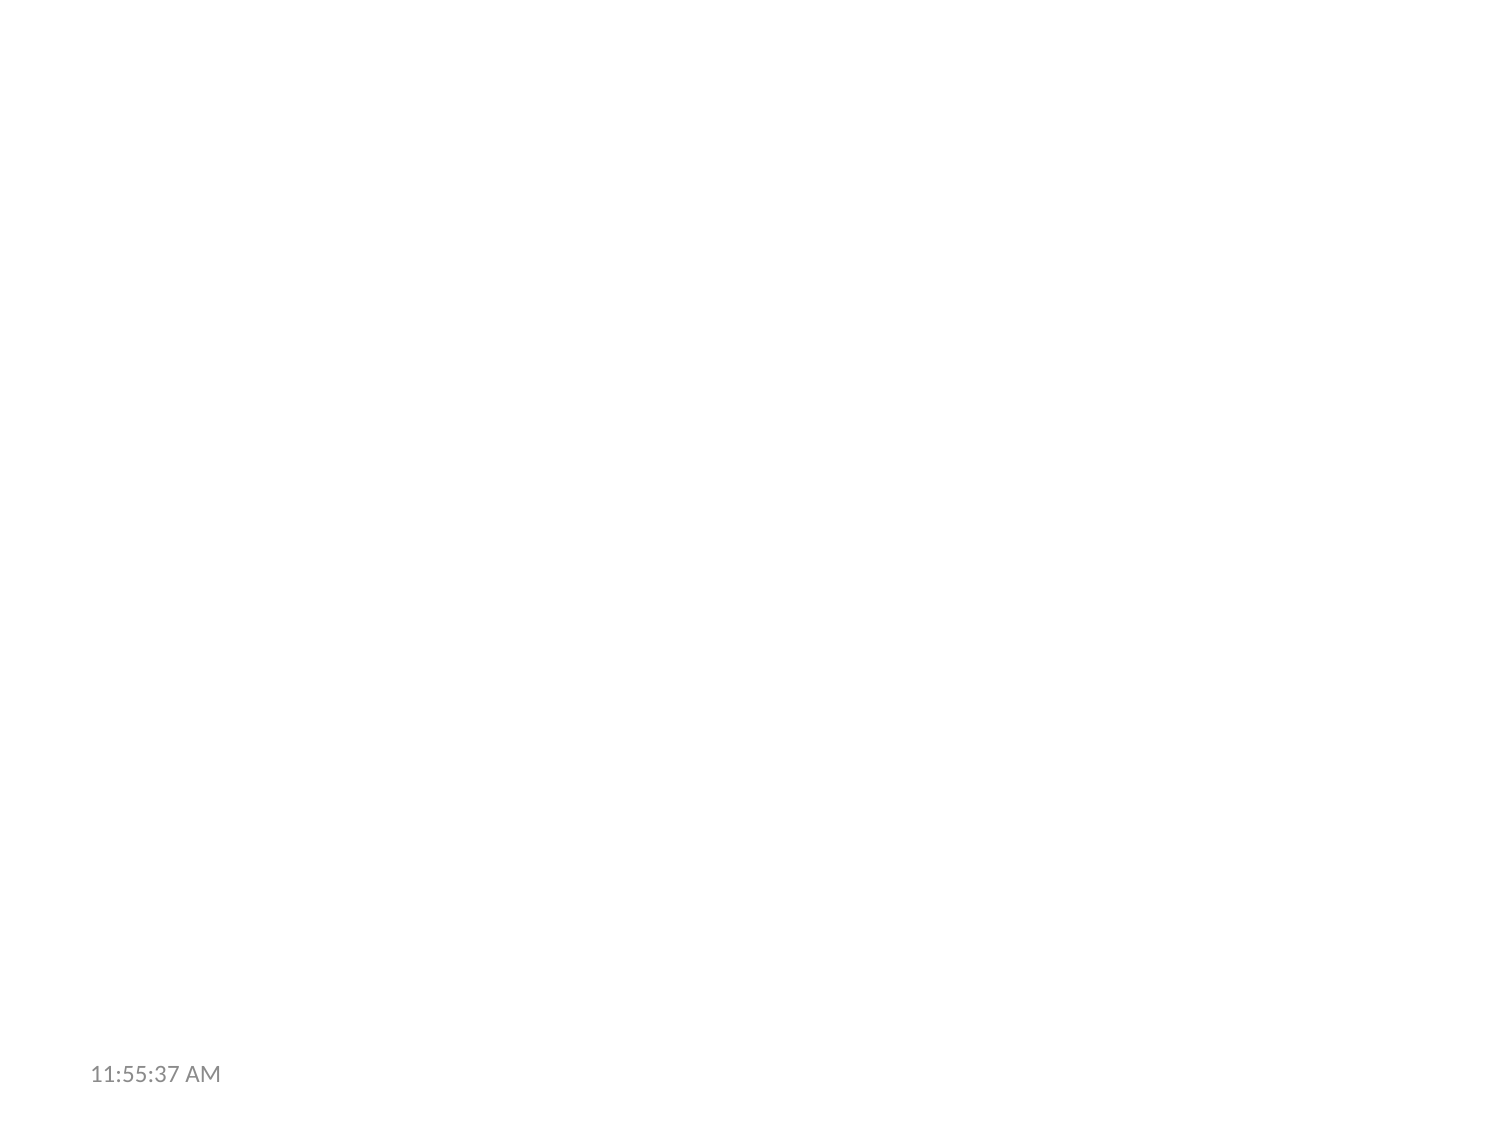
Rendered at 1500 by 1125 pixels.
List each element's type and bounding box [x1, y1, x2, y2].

slide_number [75, 1042, 425, 1103]
